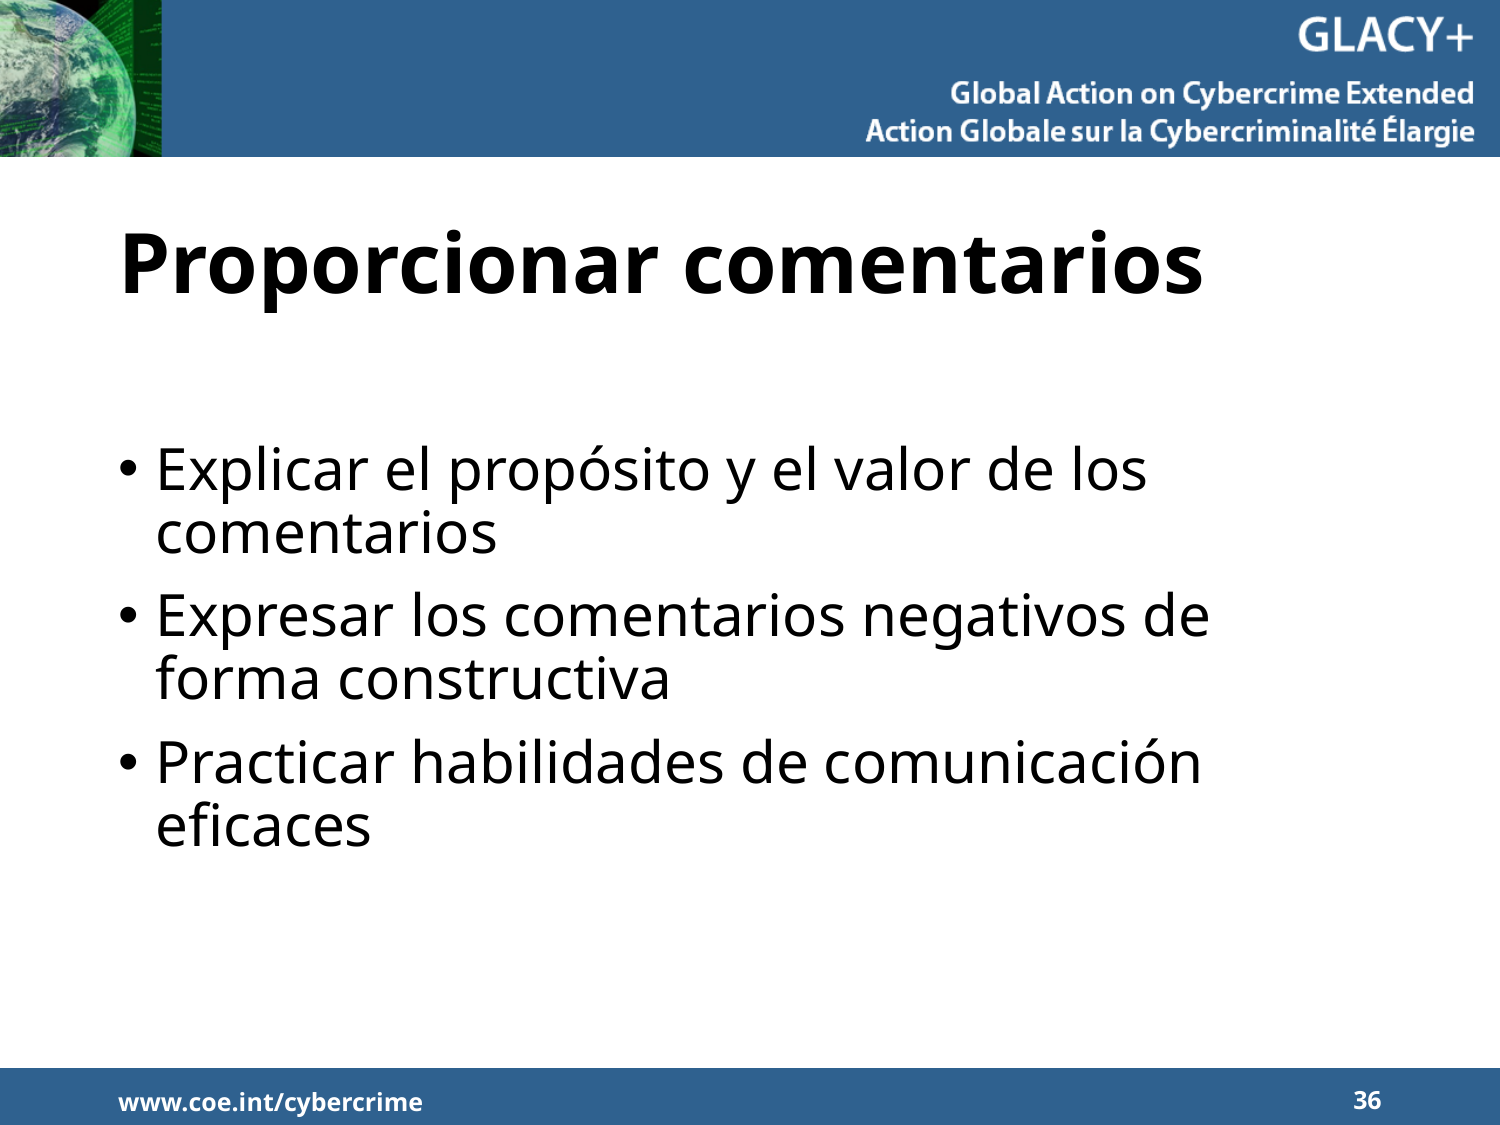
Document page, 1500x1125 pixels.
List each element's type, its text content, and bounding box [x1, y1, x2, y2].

slide_number 36 [1059, 1071, 1397, 1125]
picture [0, 0, 1500, 157]
slide_number www.coe.int/cybercrime [103, 1071, 491, 1125]
title Proporcionar comentarios [103, 171, 1397, 363]
list Explicar el propósito y el valor de los comentarios Expresar los comentarios negativos de forma constructiva Practicar habilidades de comunicación eficaces [103, 432, 1397, 1086]
